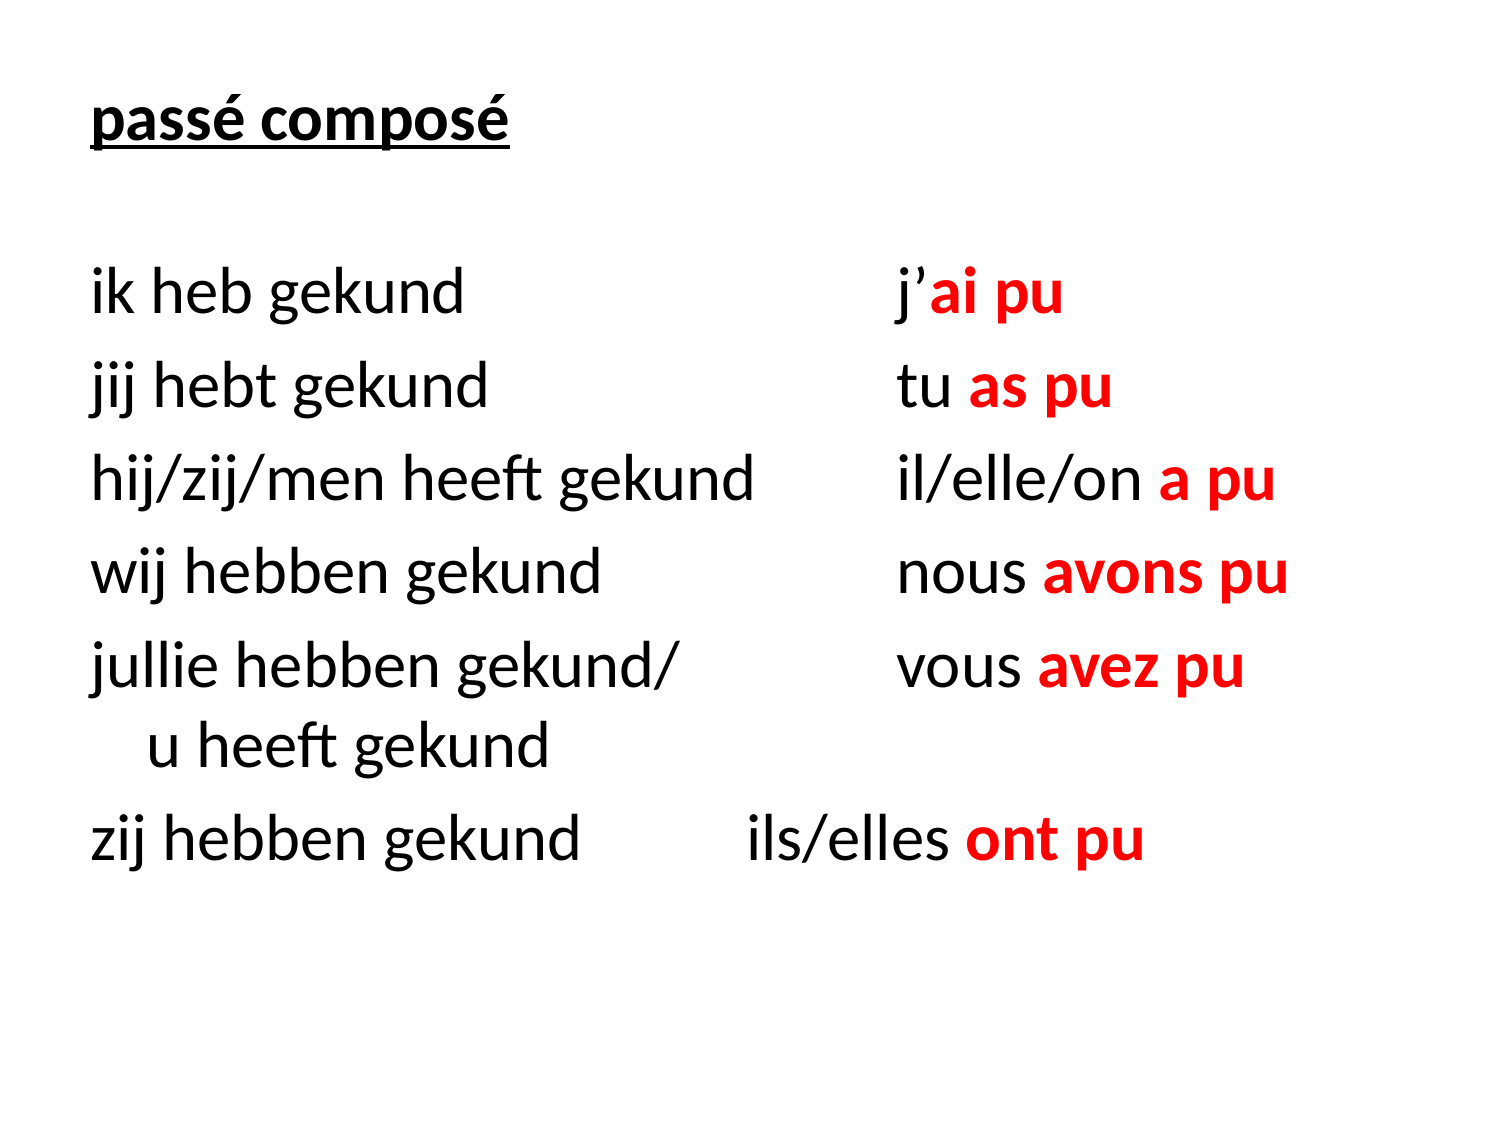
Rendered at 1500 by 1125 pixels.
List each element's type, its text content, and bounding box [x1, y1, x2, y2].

list passé composé ik heb gekund j’ai pu jij hebt gekund tu as pu hij/zij/men heeft gekund il/elle/on a pu wij hebben gekund nous avons pu jullie hebben gekund/ vous avez pu u heeft gekund zij hebben gekund ils/elles ont pu [75, 66, 1425, 1005]
